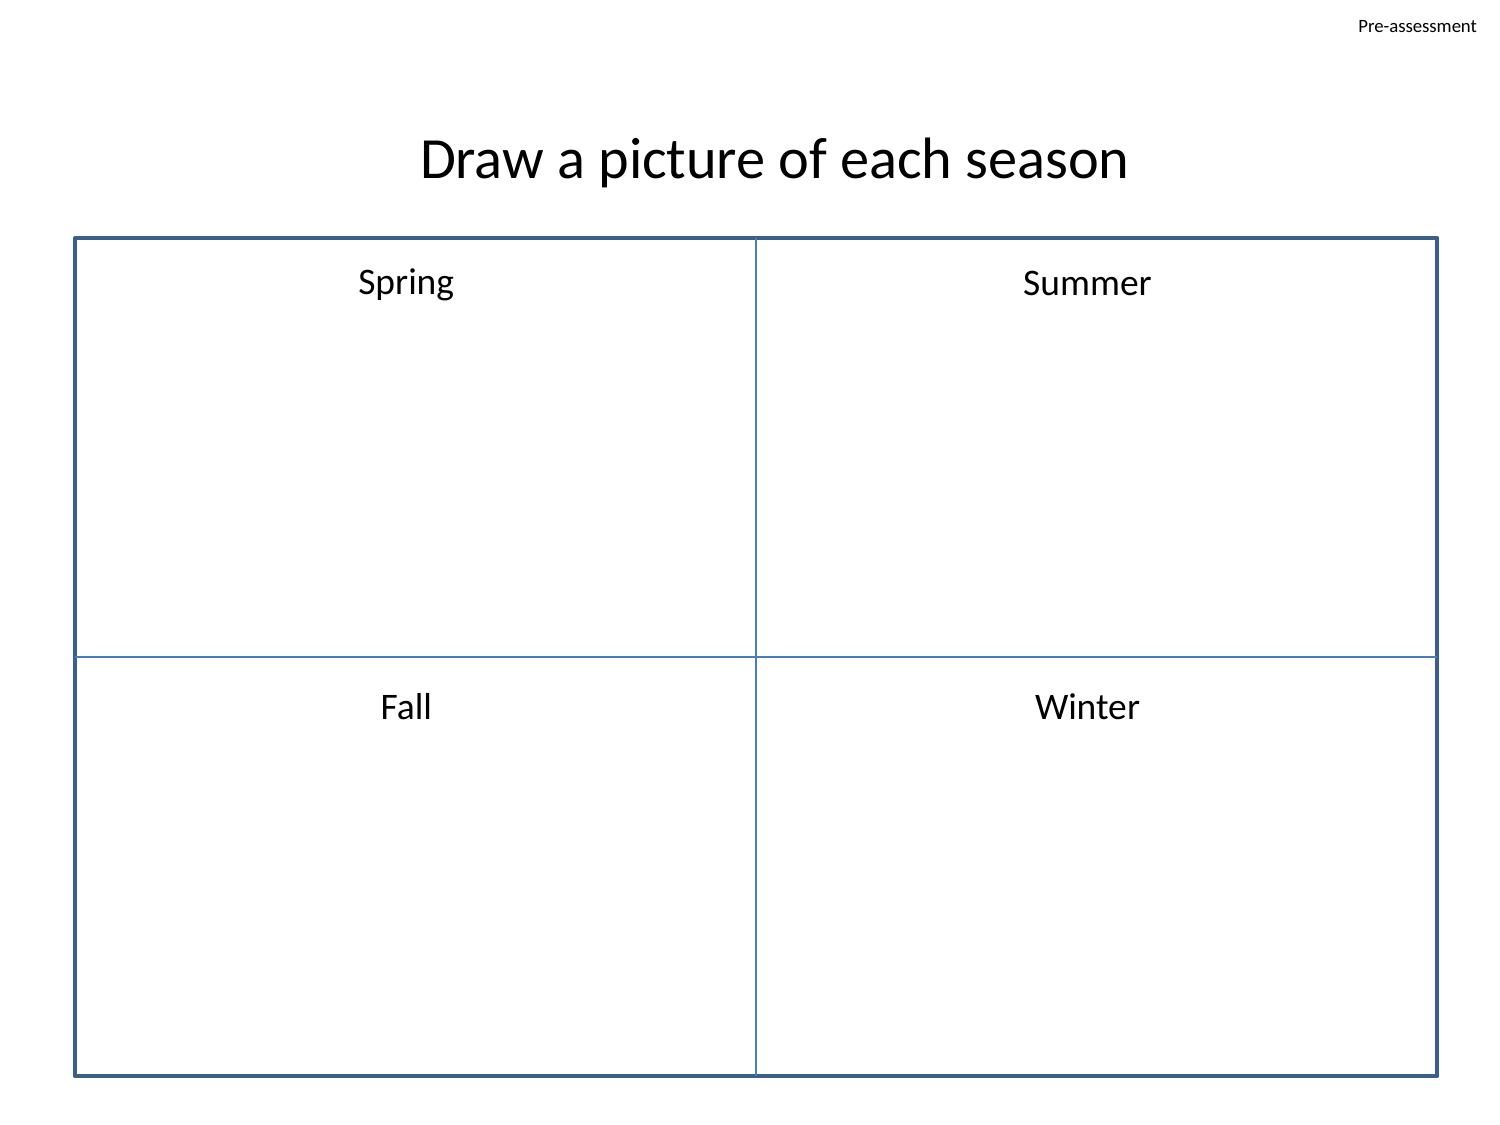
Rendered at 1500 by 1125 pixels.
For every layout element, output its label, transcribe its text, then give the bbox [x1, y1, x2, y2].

text_box Spring [275, 249, 538, 310]
text_box Summer [962, 250, 1213, 311]
text_box [73, 236, 1439, 1078]
text_box Fall [268, 674, 544, 735]
text_box Draw a picture of each season [200, 112, 1350, 198]
text_box Winter [981, 674, 1194, 735]
text_box Pre-assessment [1343, 6, 1494, 44]
